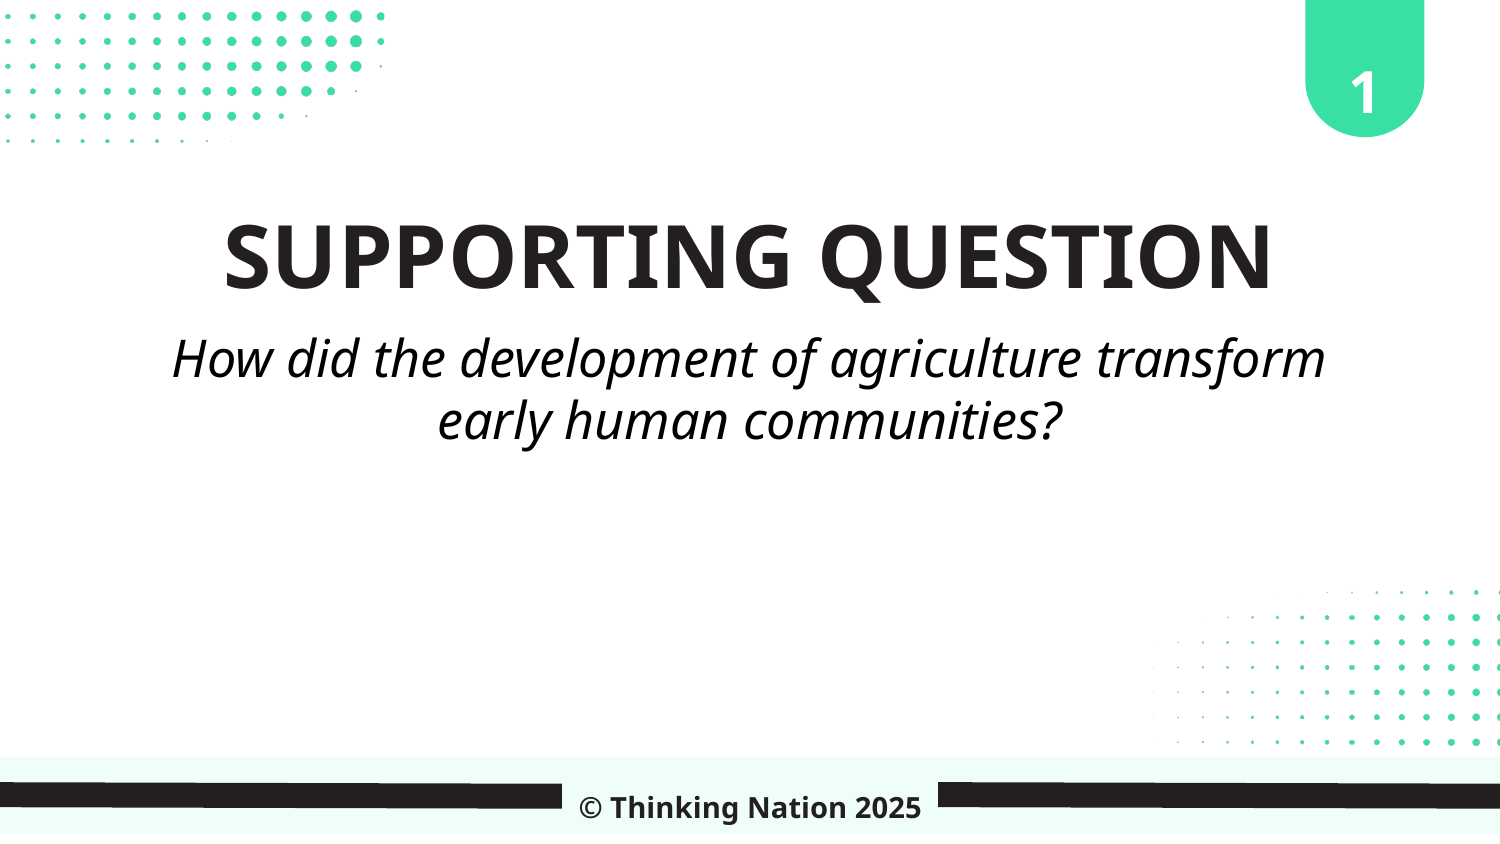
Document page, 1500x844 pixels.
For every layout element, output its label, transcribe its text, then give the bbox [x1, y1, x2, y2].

text_box How did the development of agriculture transform early human communities? [146, 324, 1353, 451]
text_box [0, 0, 385, 144]
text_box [1300, 0, 1430, 138]
text_box [1128, 590, 1500, 755]
text_box SUPPORTING QUESTION [209, 159, 1291, 307]
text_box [0, 756, 1500, 835]
